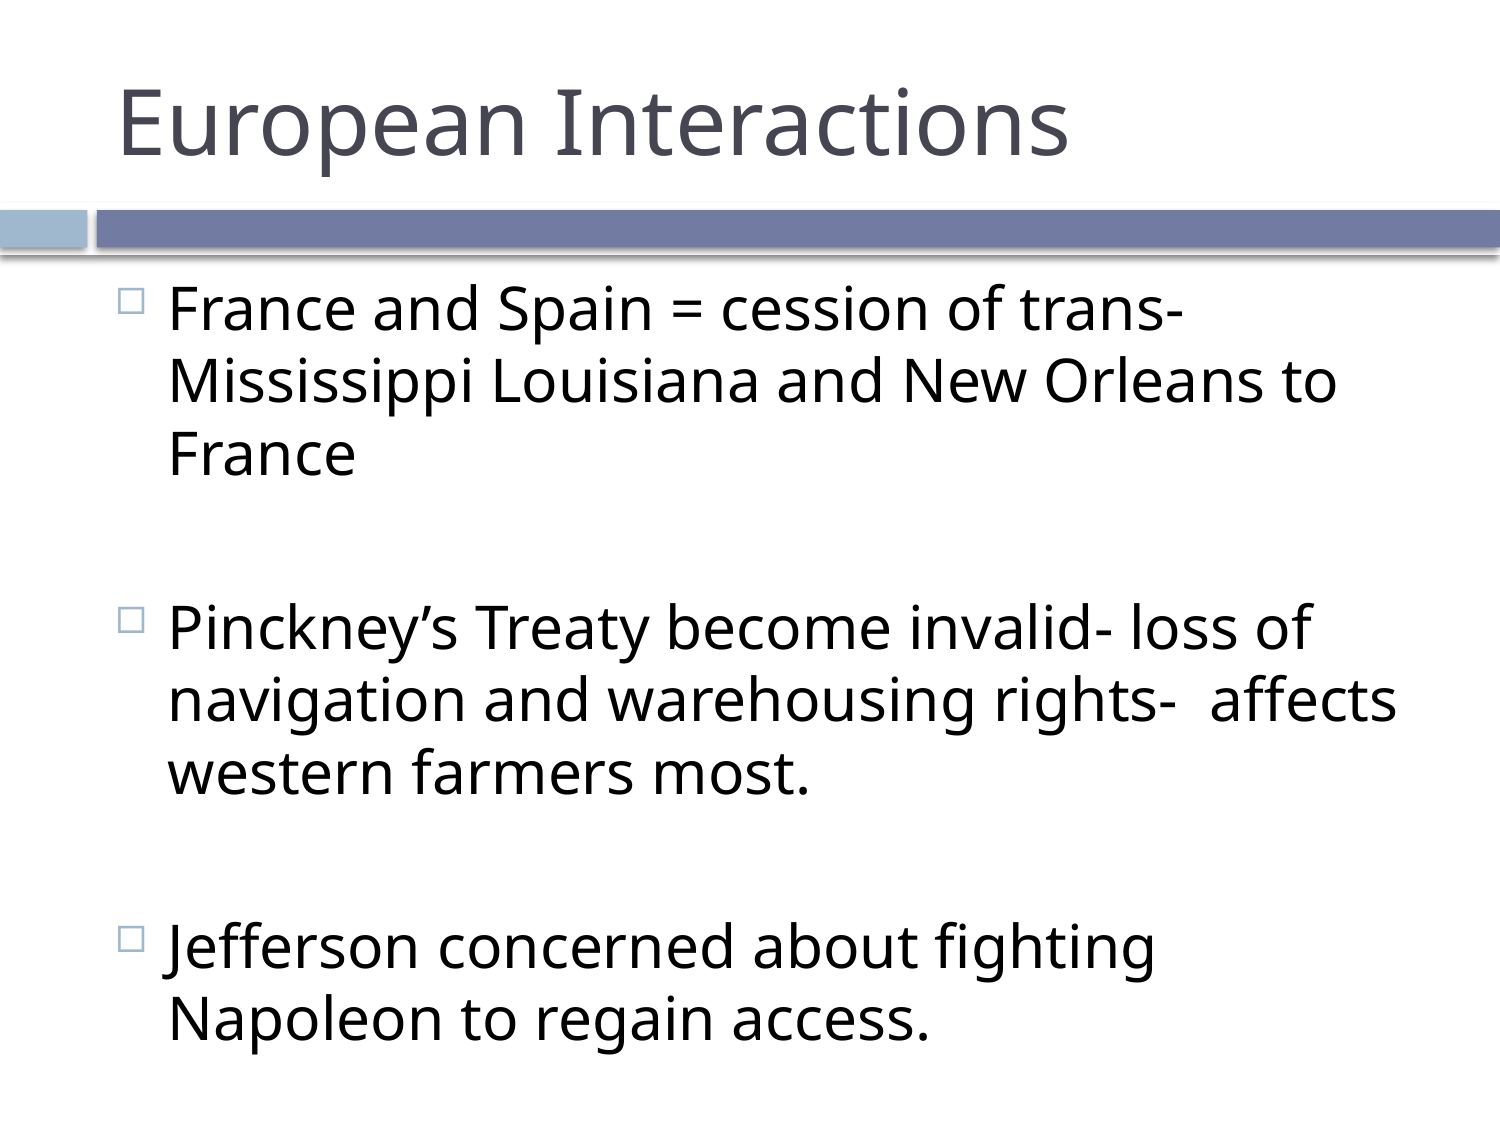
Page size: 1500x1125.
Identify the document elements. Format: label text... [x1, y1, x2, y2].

list France and Spain = cession of trans-Mississippi Louisiana and New Orleans to France Pinckney’s Treaty become invalid- loss of navigation and warehousing rights- affects western farmers most. Jefferson concerned about fighting Napoleon to regain access. [100, 262, 1438, 1000]
title European Interactions [100, 37, 1438, 200]
